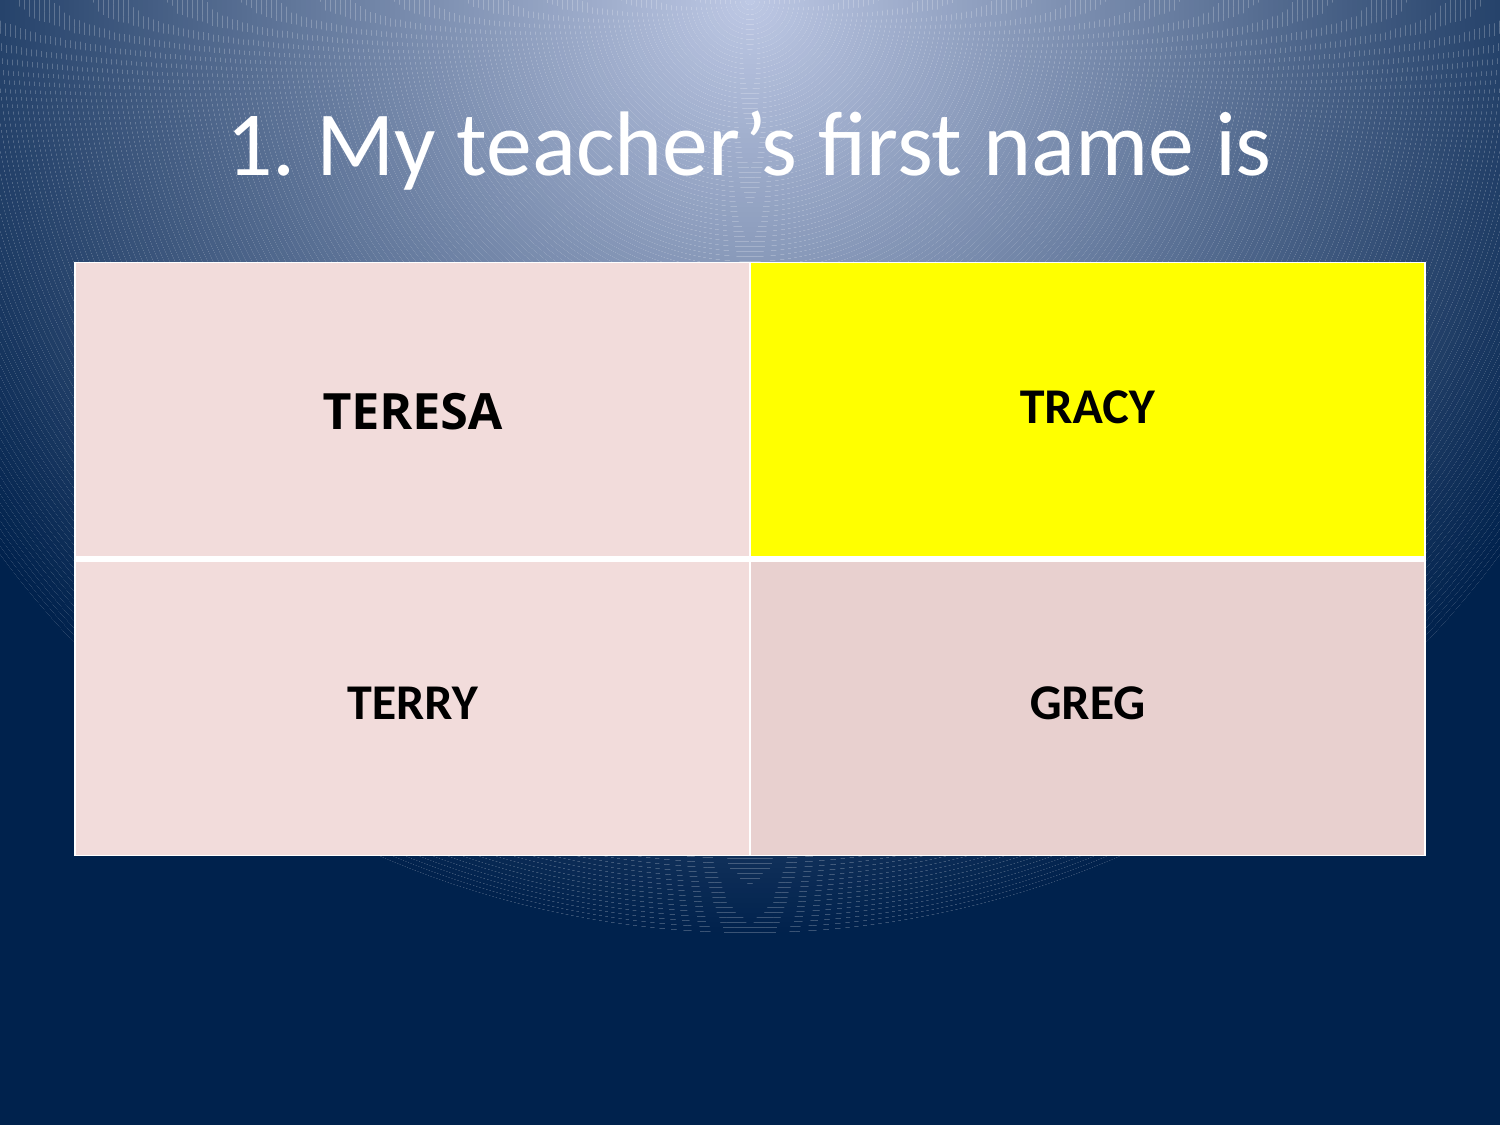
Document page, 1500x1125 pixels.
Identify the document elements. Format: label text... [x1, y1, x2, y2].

table_header TRACY [751, 263, 1424, 556]
table_cell GREG [751, 562, 1424, 855]
table_header TERESA [76, 263, 749, 556]
title 1. My teacher’s first name is [75, 45, 1425, 233]
table_cell TERRY [76, 562, 749, 855]
